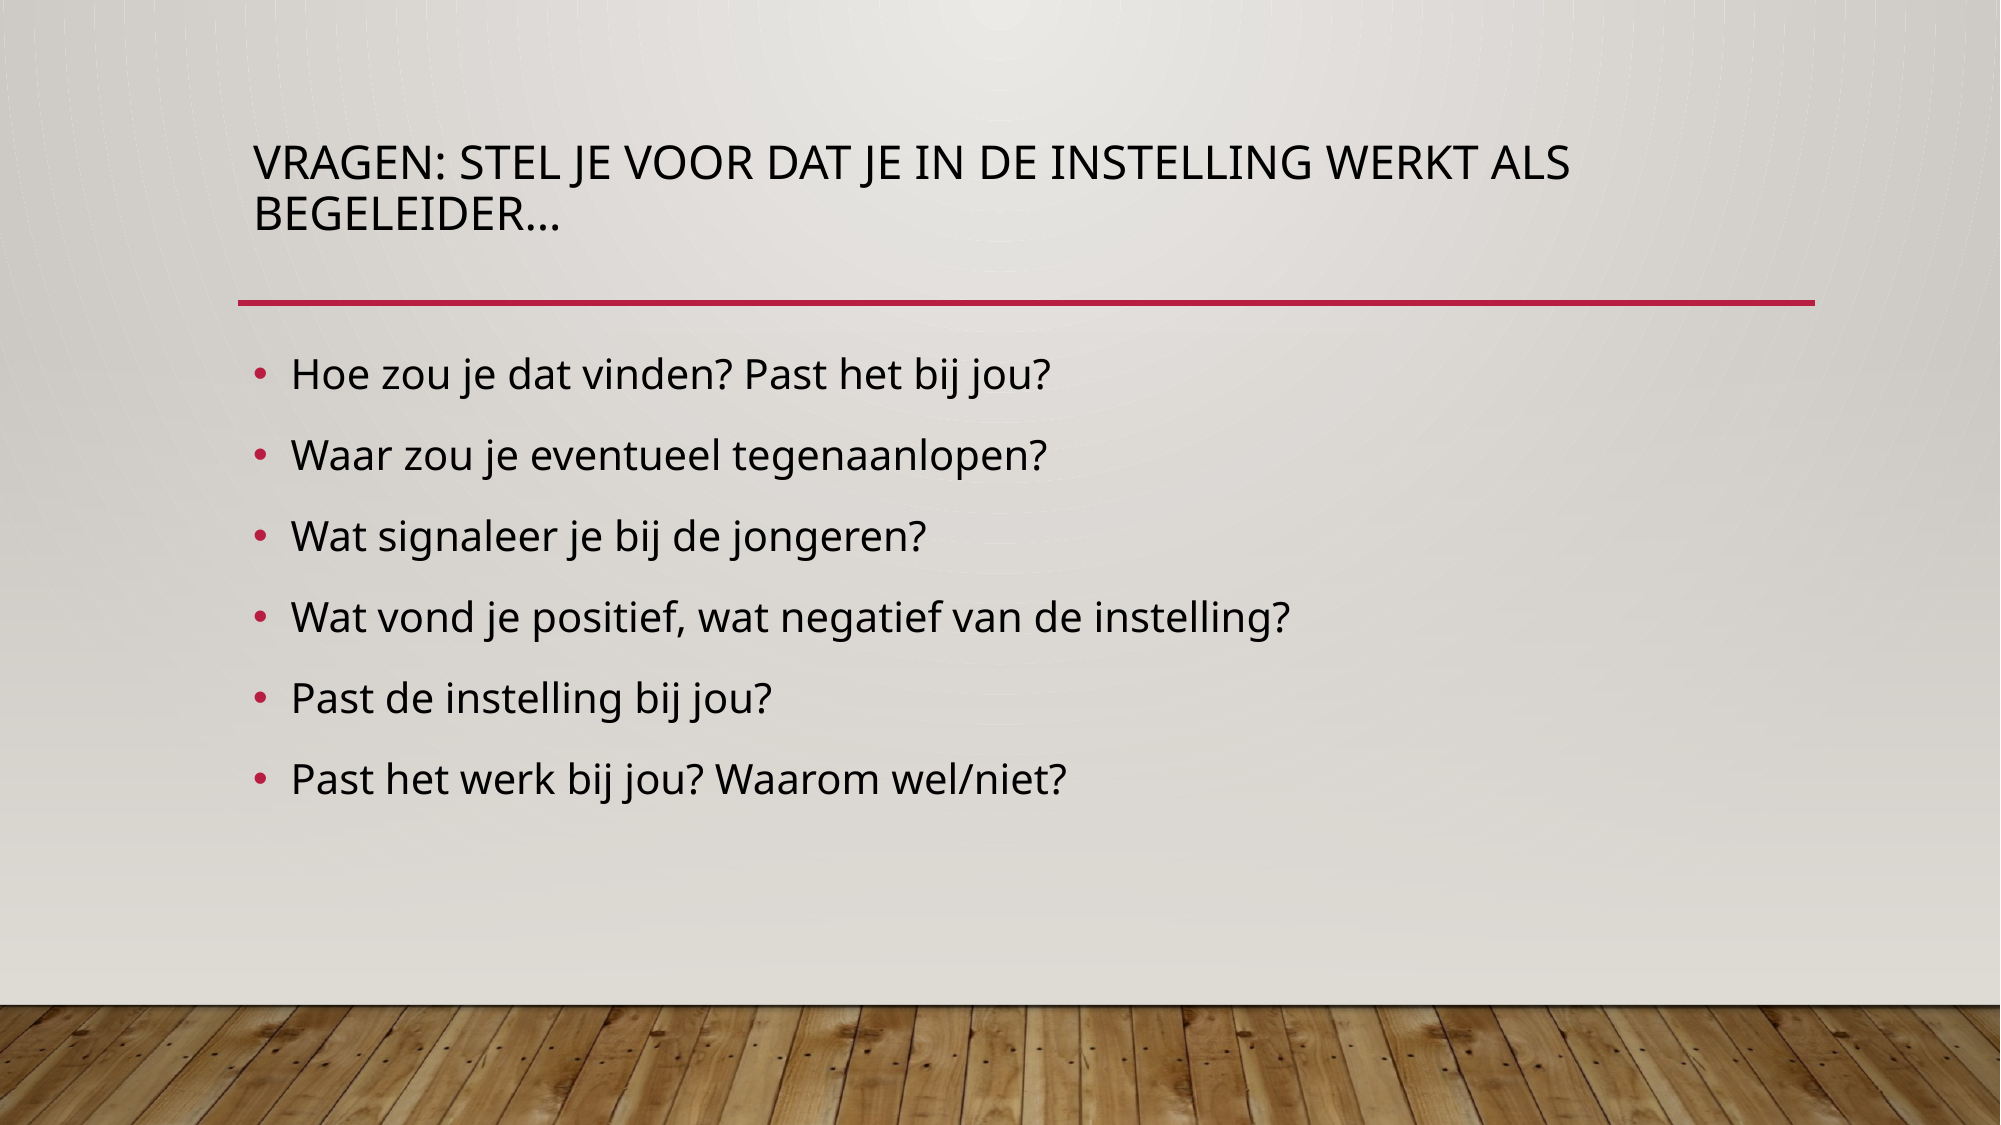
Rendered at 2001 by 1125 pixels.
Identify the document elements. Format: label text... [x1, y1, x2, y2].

title Vragen: Stel je voor dat je in de instelling werkt als begeleider… [238, 131, 1814, 305]
picture [0, 1005, 2000, 1125]
list Hoe zou je dat vinden? Past het bij jou? Waar zou je eventueel tegenaanlopen? Wat signaleer je bij de jongeren? Wat vond je positief, wat negatief van de instelling? Past de instelling bij jou? Past het werk bij jou? Waarom wel/niet? [238, 330, 1814, 897]
